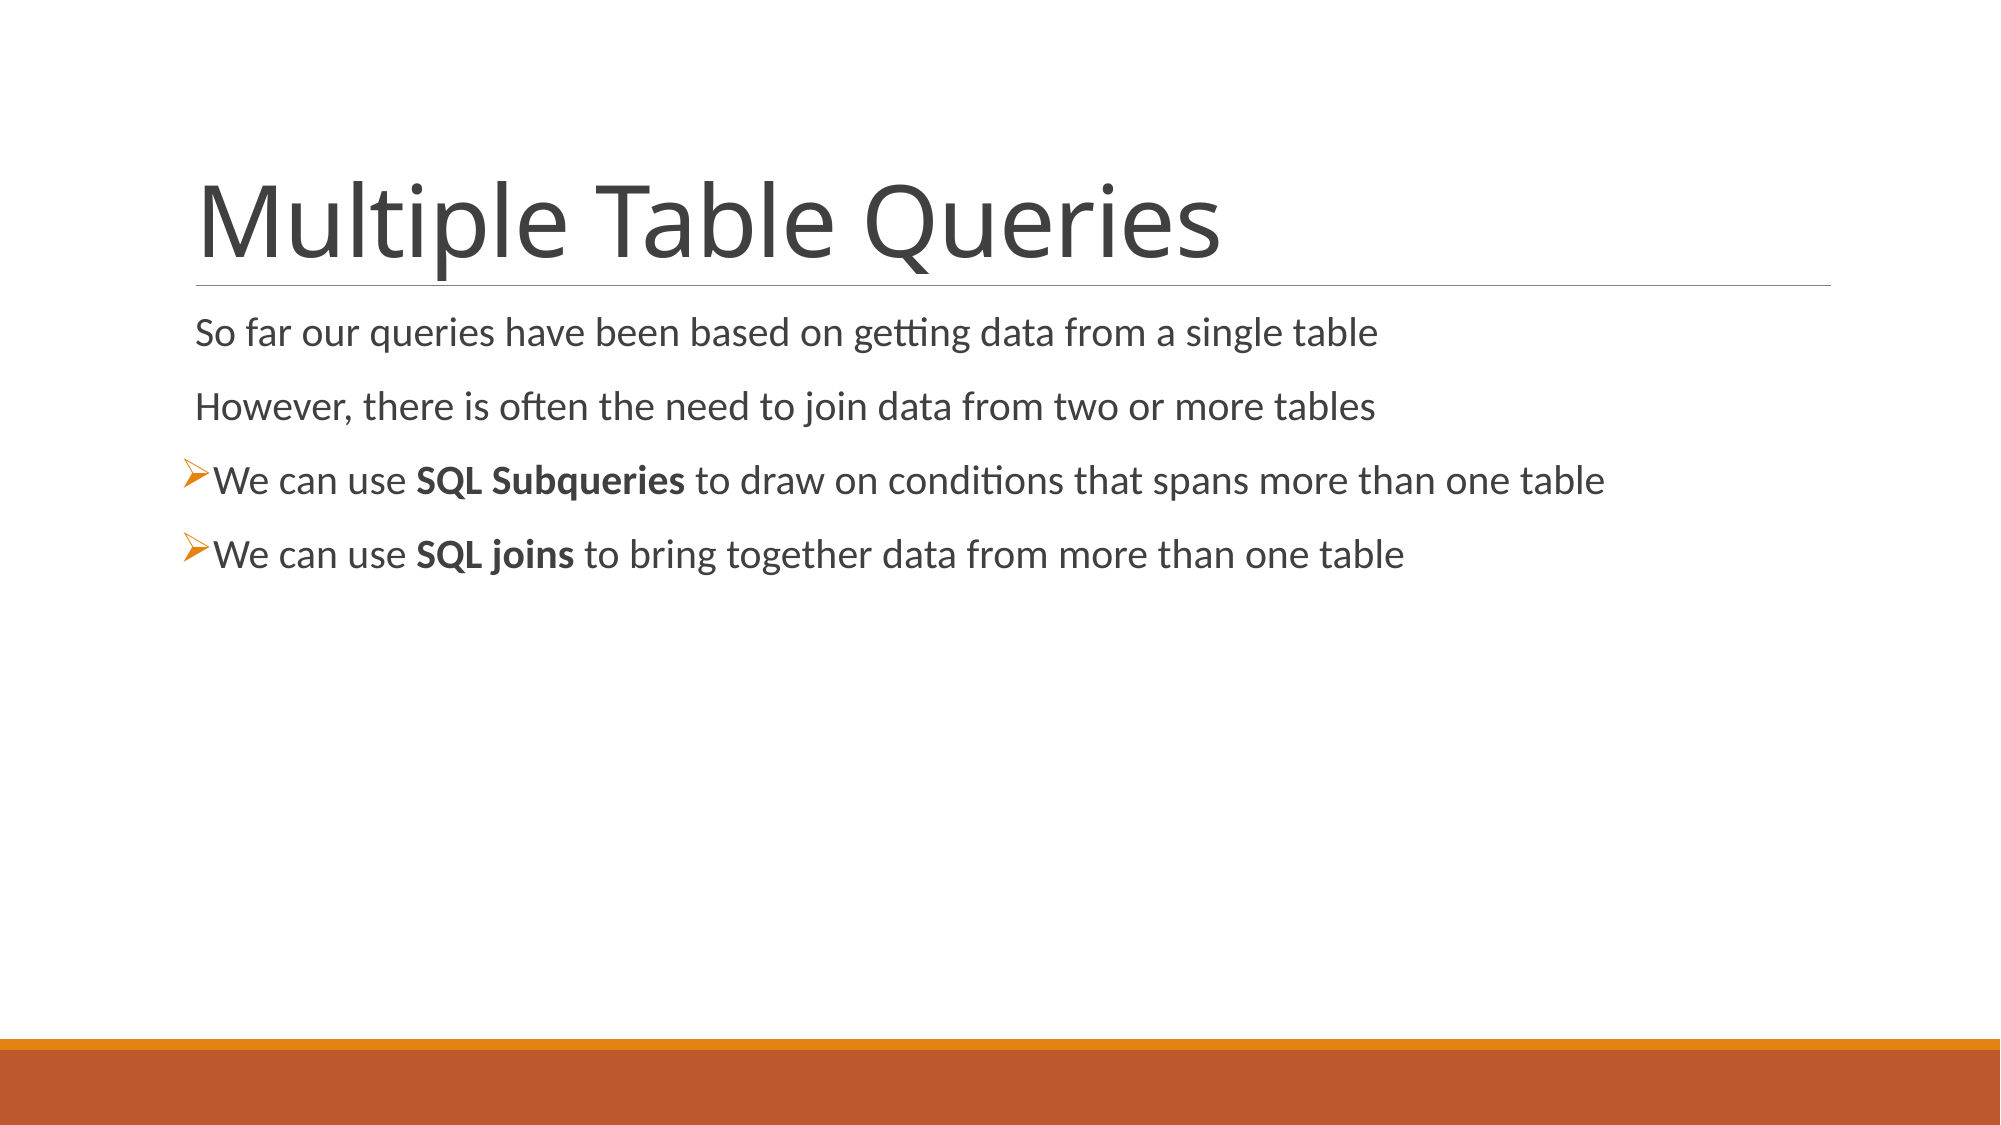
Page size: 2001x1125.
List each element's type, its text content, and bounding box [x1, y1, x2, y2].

title Multiple Table Queries [180, 47, 1830, 285]
list So far our queries have been based on getting data from a single table However, there is often the need to join data from two or more tables We can use SQL Subqueries to draw on conditions that spans more than one table We can use SQL joins to bring together data from more than one table [180, 302, 1830, 963]
